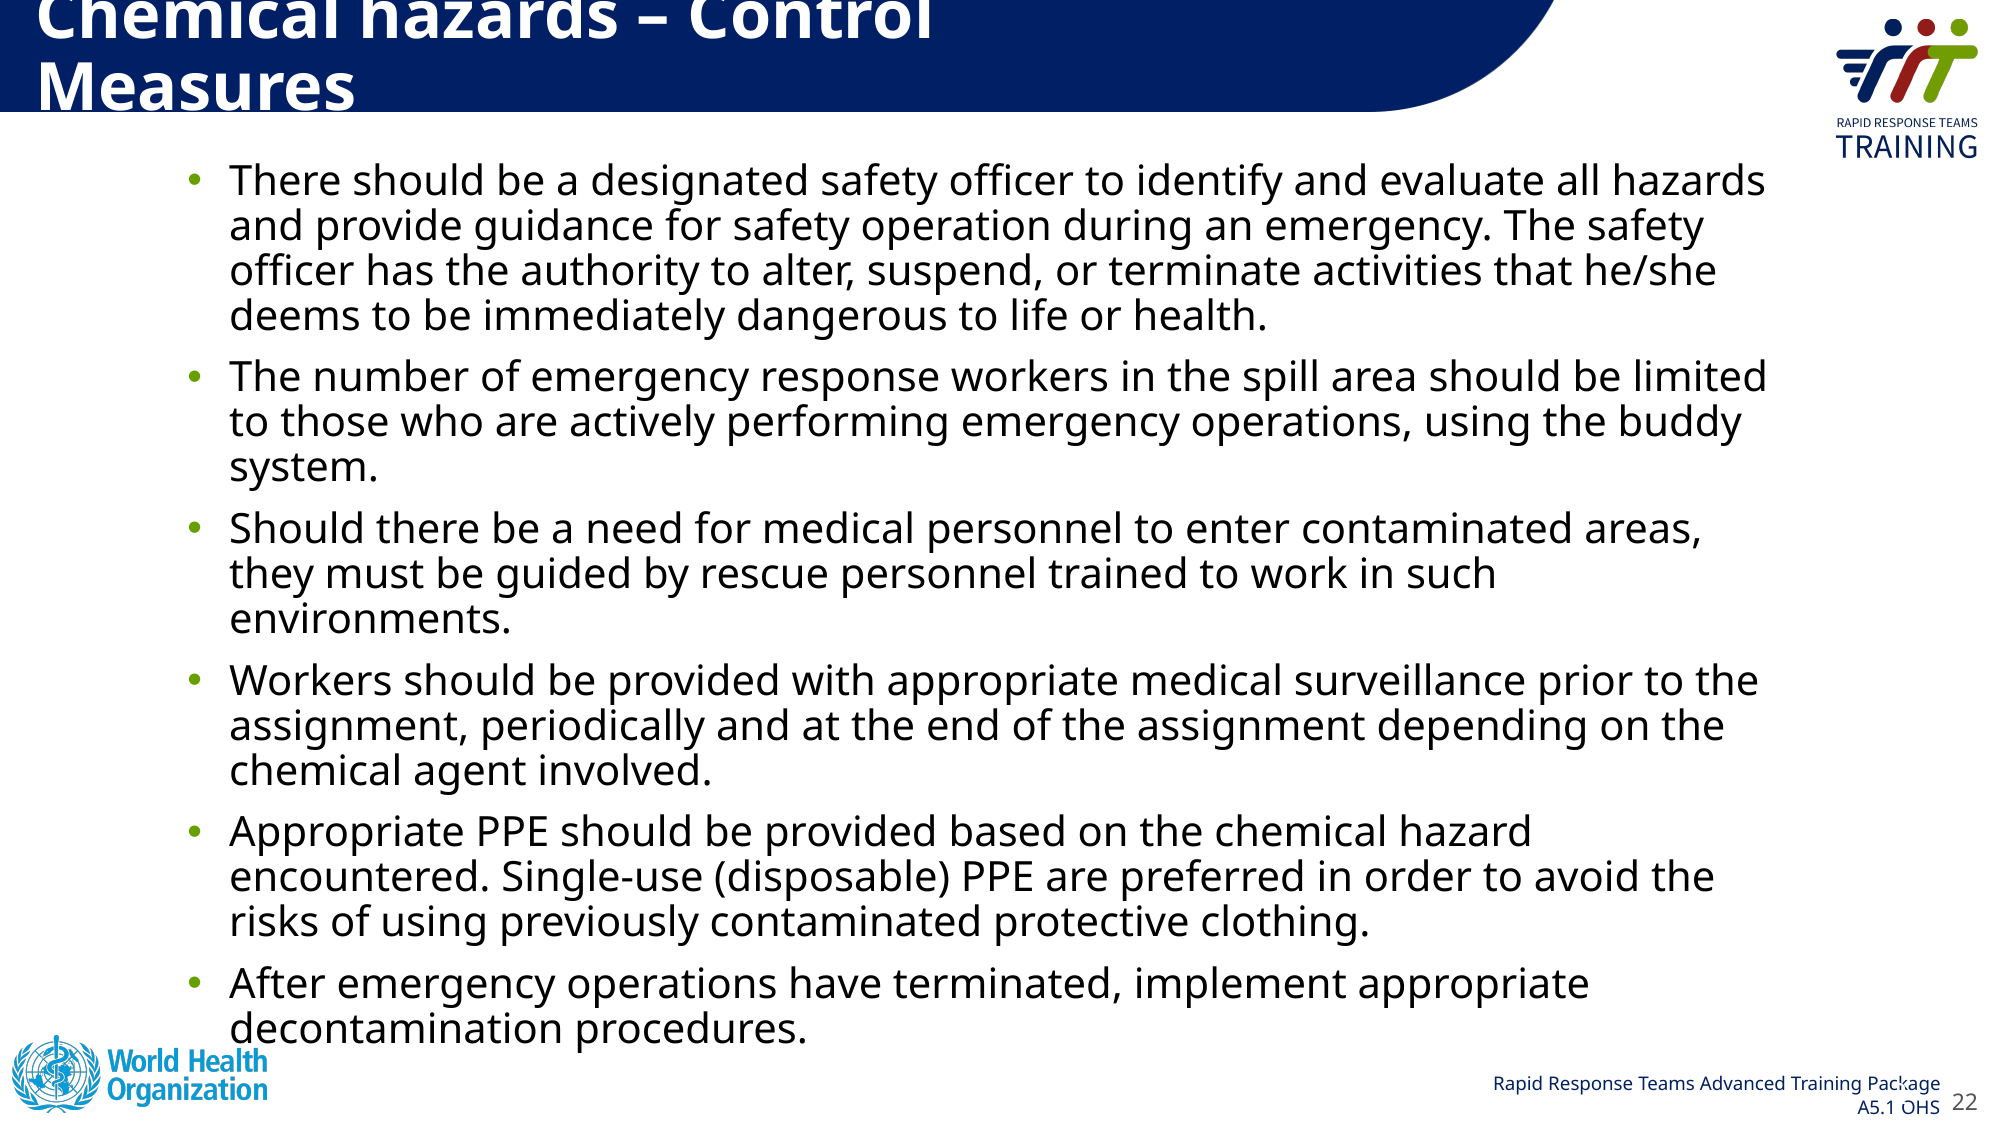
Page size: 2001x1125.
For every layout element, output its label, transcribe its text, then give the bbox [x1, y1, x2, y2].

picture [12, 1083, 48, 1113]
title Chemical hazards – Control Measures [27, 0, 1276, 107]
slide_number 22 [1882, 1037, 1930, 1092]
picture [12, 1035, 267, 1113]
picture [58, 1050, 64, 1058]
list There should be a designated safety officer to identify and evaluate all hazards and provide guidance for safety operation during an emergency. The safety officer has the authority to alter, suspend, or terminate activities that he/she deems to be immediately dangerous to life or health. The number of emergency response workers in the spill area should be limited to those who are actively performing emergency operations, using the buddy system. Should there be a need for medical personnel to enter contaminated areas, they must be guided by rescue personnel trained to work in such environments. Workers should be provided with appropriate medical surveillance prior to the assignment, periodically and at the end of the assignment depending on the chemical agent involved. Appropriate PPE should be provided based on the chemical hazard encountered. Single-use (disposable) PPE are preferred in order to avoid the risks of using previously contaminated protective clothing. After emergency operations have terminated, implement appropriate decontamination procedures. [179, 151, 1799, 1028]
picture [1835, 19, 1978, 167]
picture [0, 0, 1578, 112]
